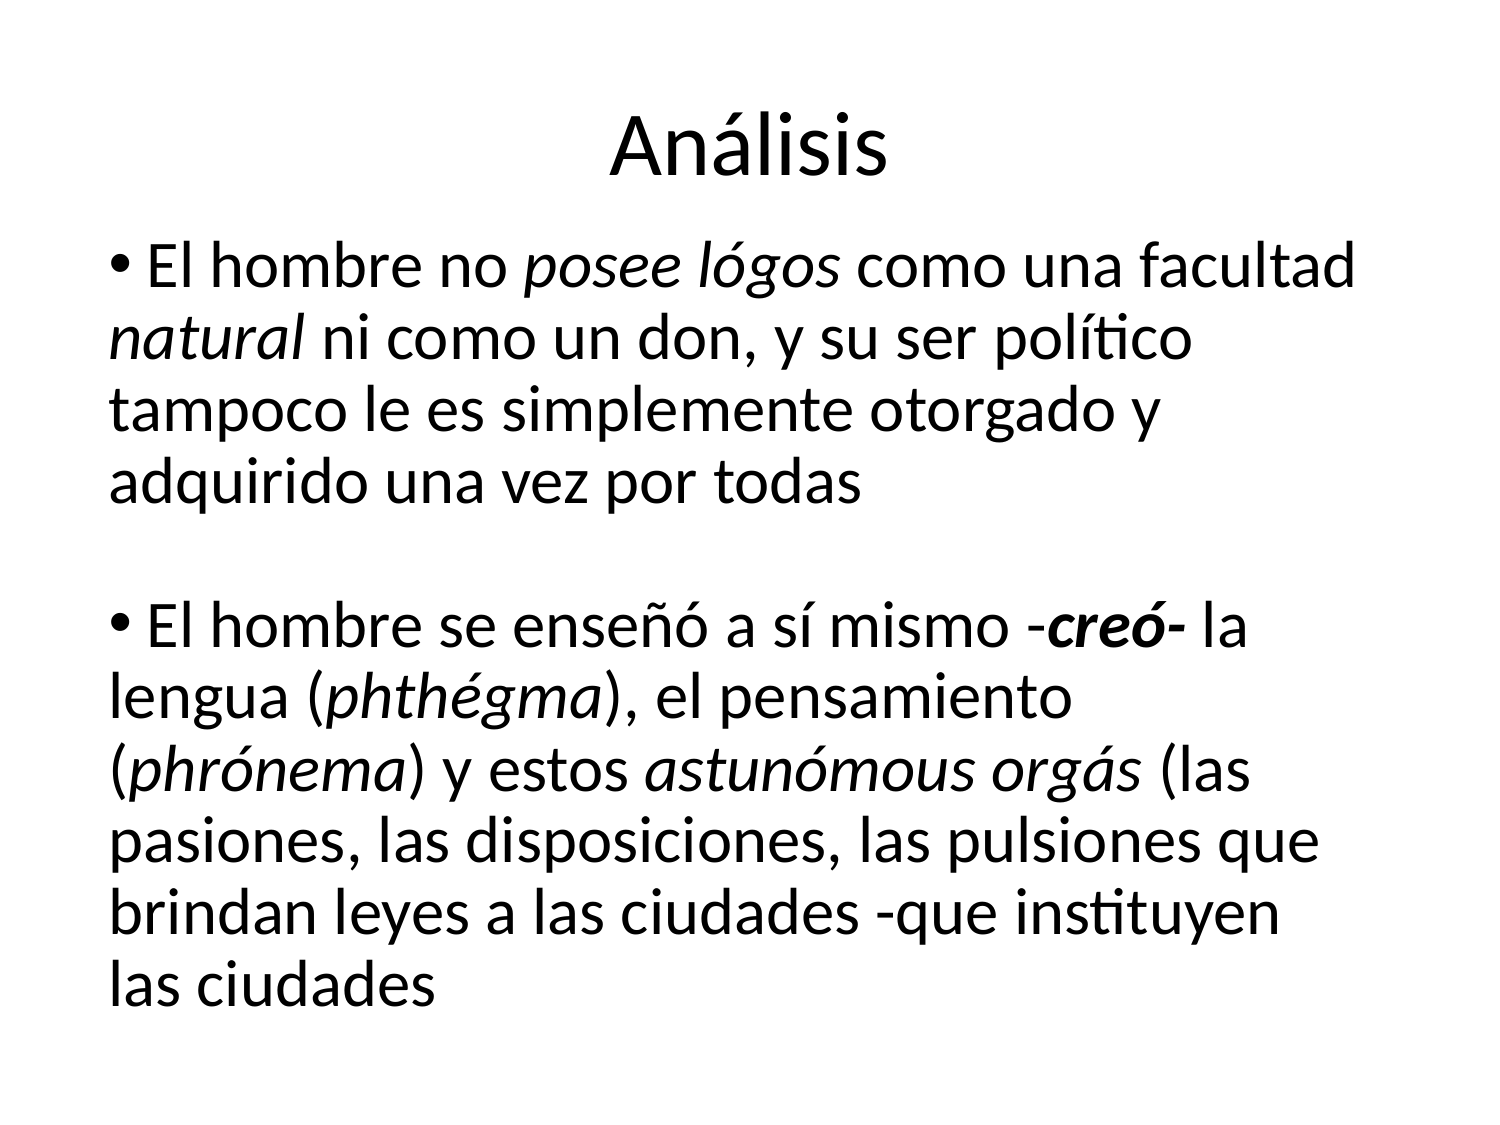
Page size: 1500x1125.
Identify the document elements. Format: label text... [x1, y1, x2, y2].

title Análisis [75, 45, 1425, 233]
text_box El hombre no posee lógos como una facultad natural ni como un don, y su ser político tampoco le es simplemente otorgado y adquirido una vez por todas El hombre se enseñó a sí mismo -creó- la lengua (phthégma), el pensamiento (phrónema) y estos astunómous orgás (las pasiones, las disposiciones, las pulsiones que brindan leyes a las ciudades -que instituyen las ciudades [93, 222, 1383, 1029]
